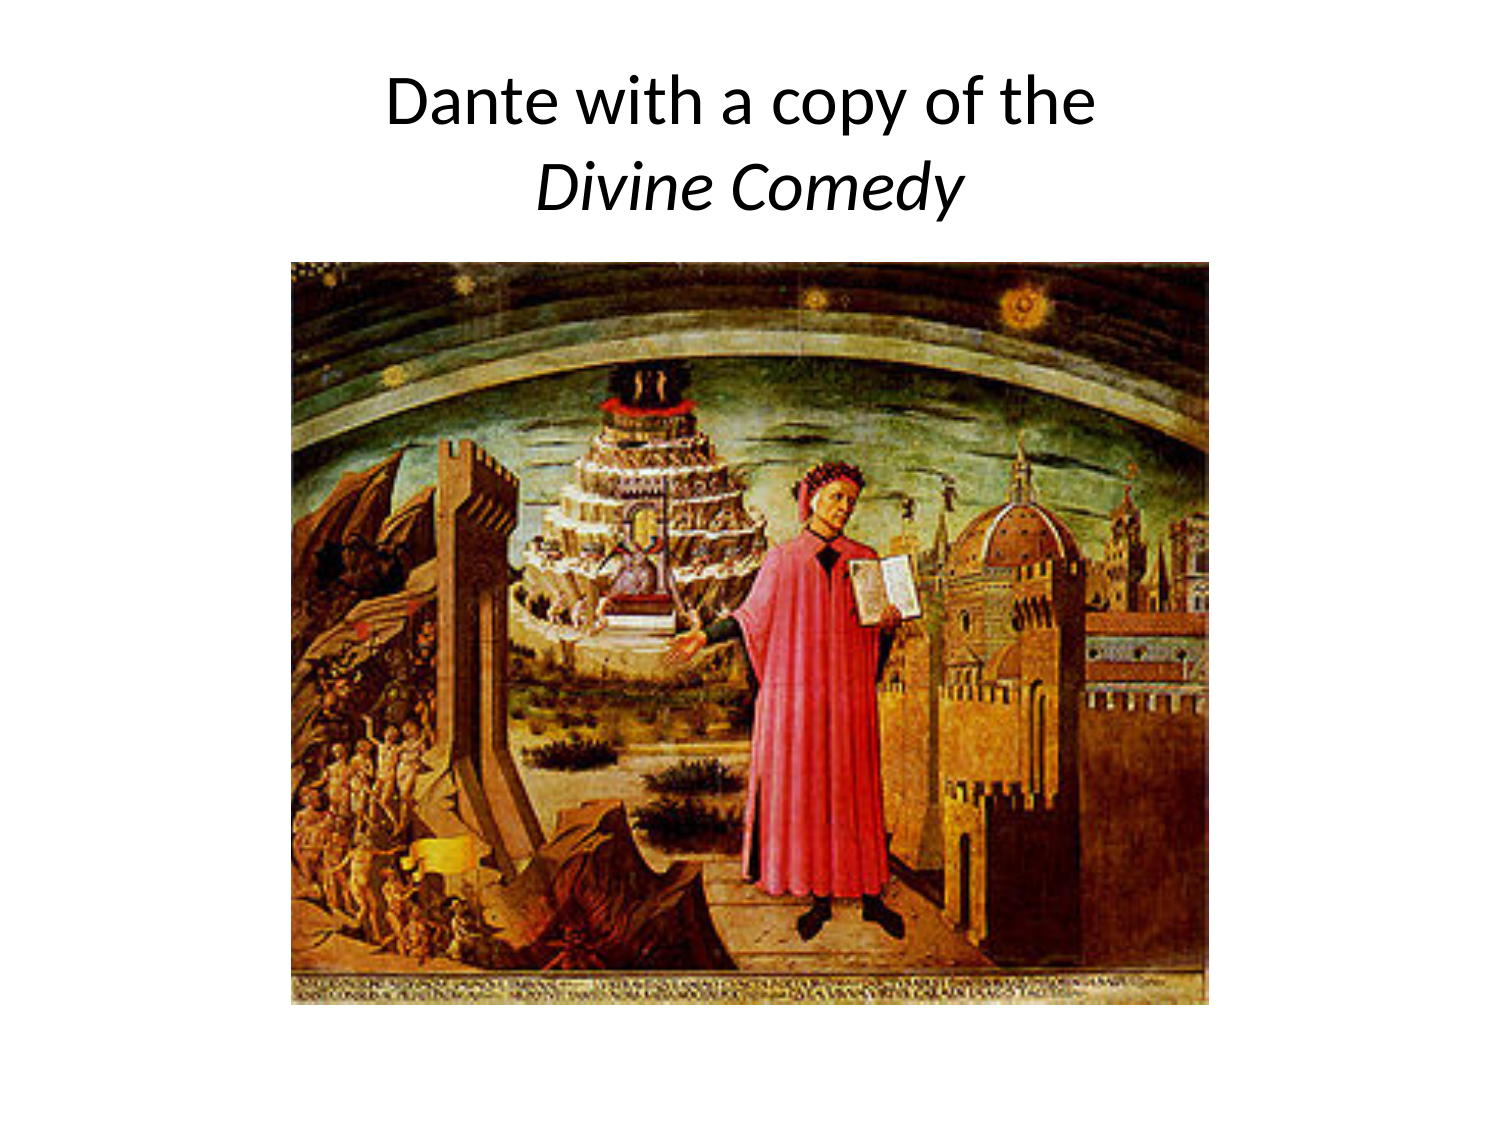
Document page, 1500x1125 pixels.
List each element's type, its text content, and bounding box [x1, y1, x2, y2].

title Dante with a copy of the Divine Comedy [75, 45, 1425, 233]
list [74, 262, 1426, 1006]
